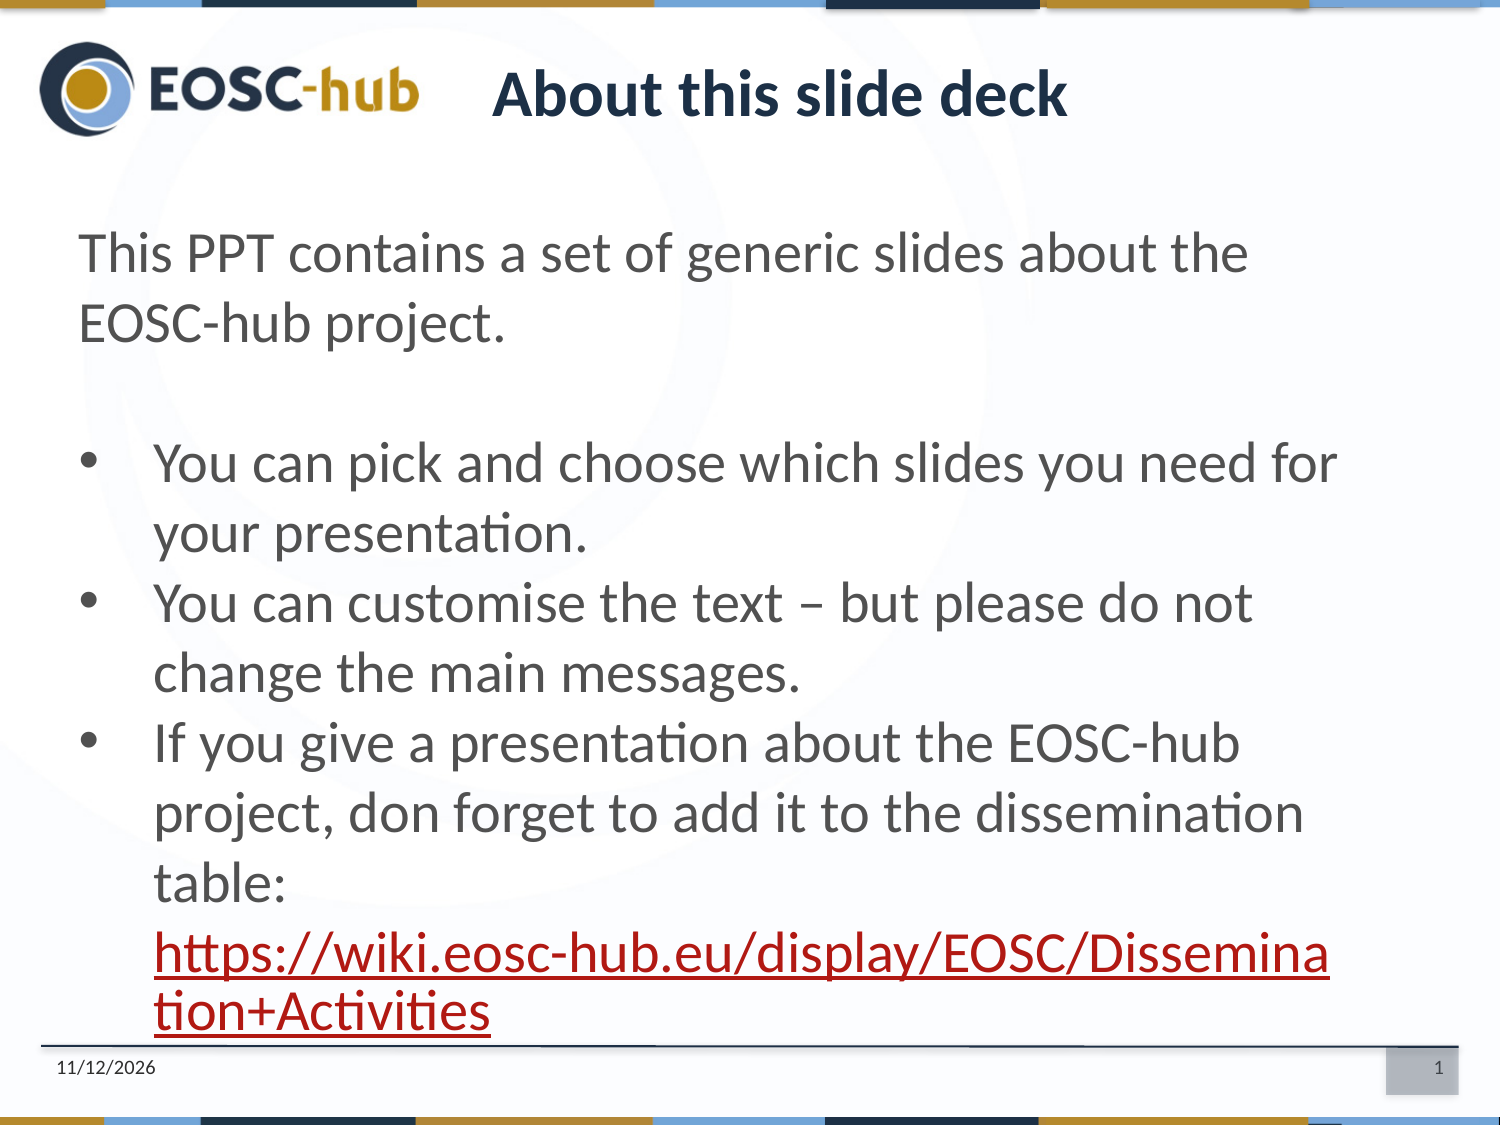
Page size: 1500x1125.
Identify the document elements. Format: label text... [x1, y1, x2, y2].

text_box [289, 503, 892, 564]
list About this slide deck [477, 42, 1459, 185]
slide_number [41, 1046, 392, 1094]
slide_number 1 [1074, 1046, 1459, 1094]
picture [0, 0, 1500, 1125]
text_box This PPT contains a set of generic slides about the EOSC-hub project. You can pick and choose which slides you need for your presentation. You can customise the text – but please do not change the main messages. If you give a presentation about the EOSC-hub project, don forget to add it to the dissemination table: https://wiki.eosc-hub.eu/display/EOSC/Dissemination+Activities [63, 206, 1376, 1062]
